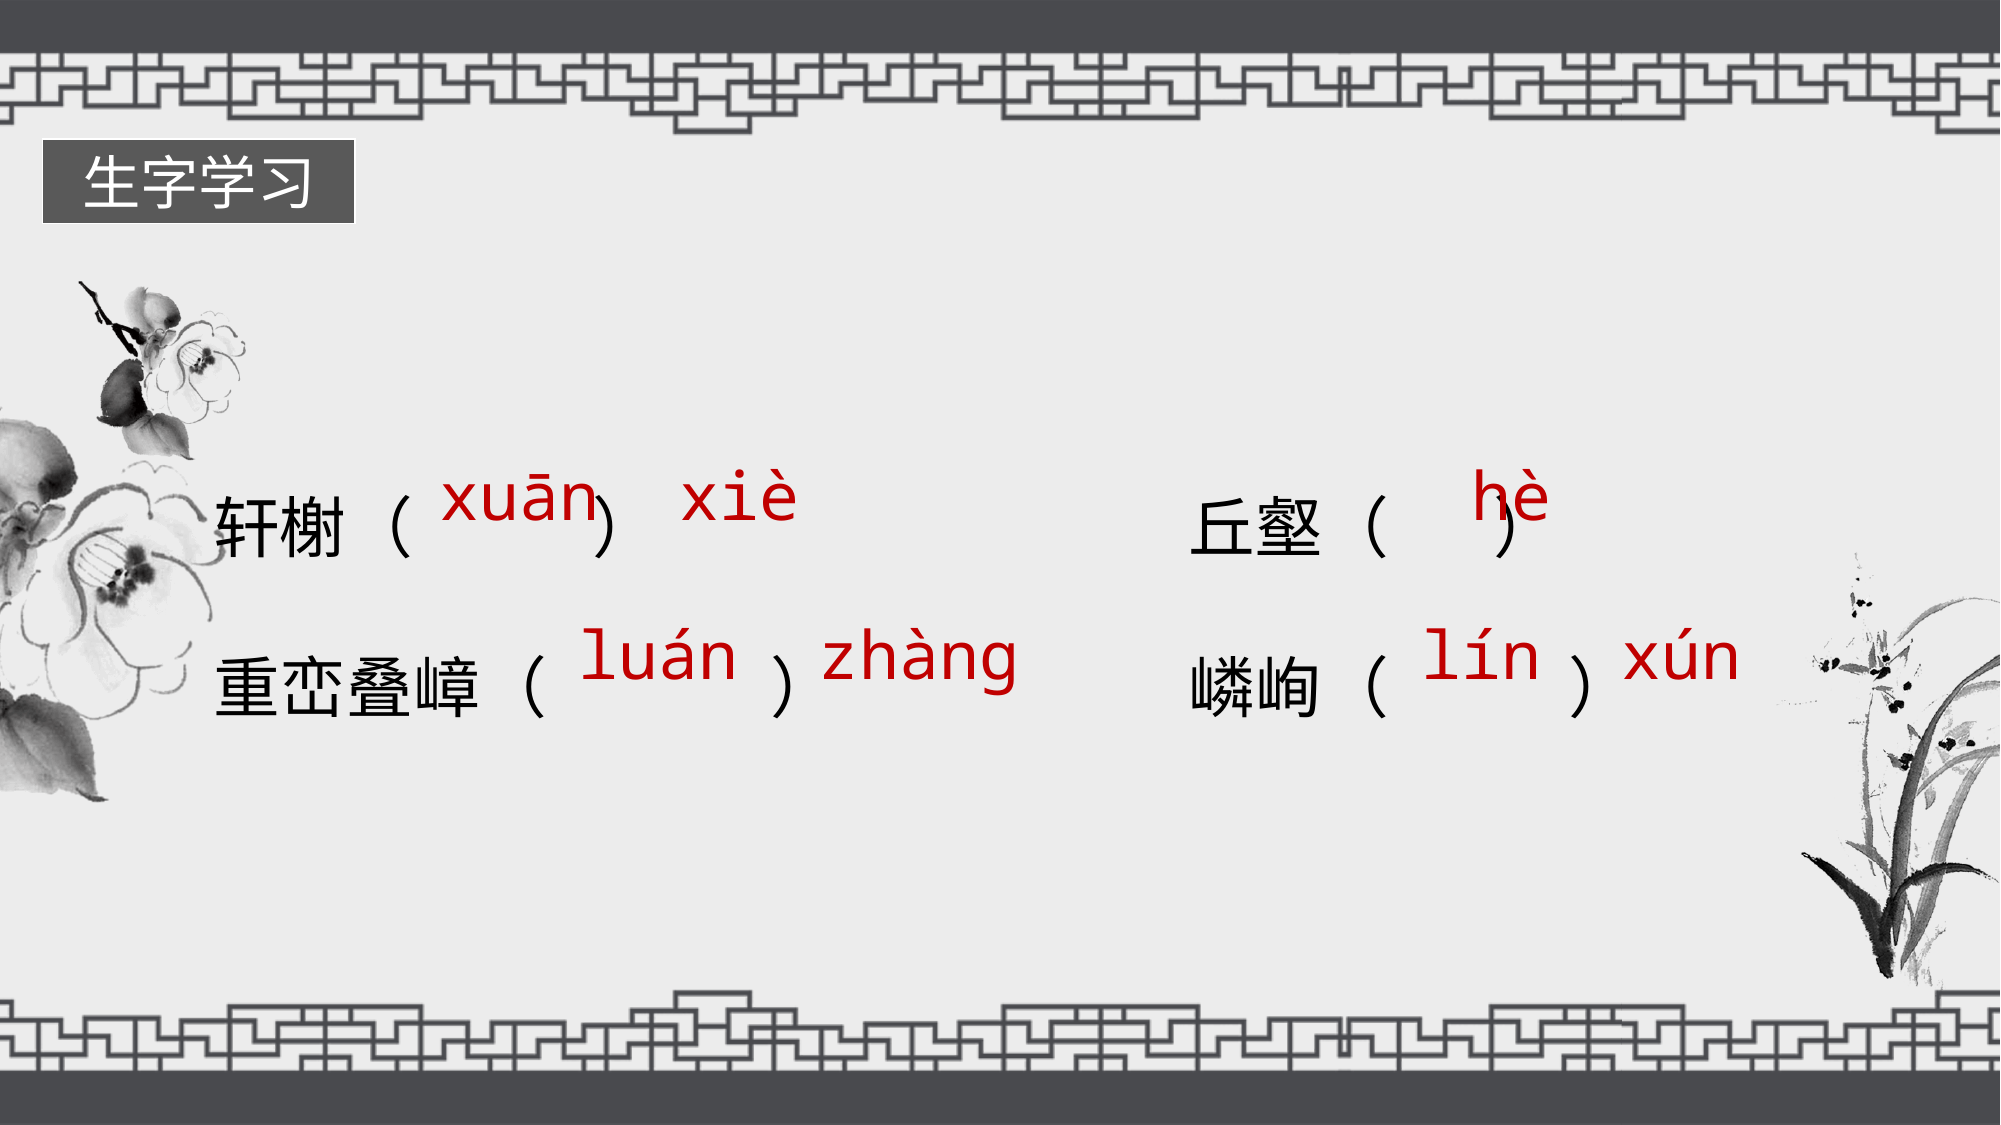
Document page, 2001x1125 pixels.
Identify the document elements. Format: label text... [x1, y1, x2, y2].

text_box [0, 989, 2000, 1125]
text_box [0, 0, 2000, 136]
text_box xuān xiè [424, 446, 961, 542]
text_box 丘壑（ ） 嶙峋（ ） [1337, 398, 2000, 734]
picture [1776, 551, 2000, 989]
text_box hè [1456, 446, 1694, 542]
text_box lín xún [1406, 605, 1776, 701]
text_box luán zhàng [564, 605, 1174, 701]
picture [0, 281, 246, 803]
text_box 轩榭（ ） 重峦叠嶂（ ） [246, 398, 1337, 734]
text_box 生字学习 [42, 139, 355, 224]
